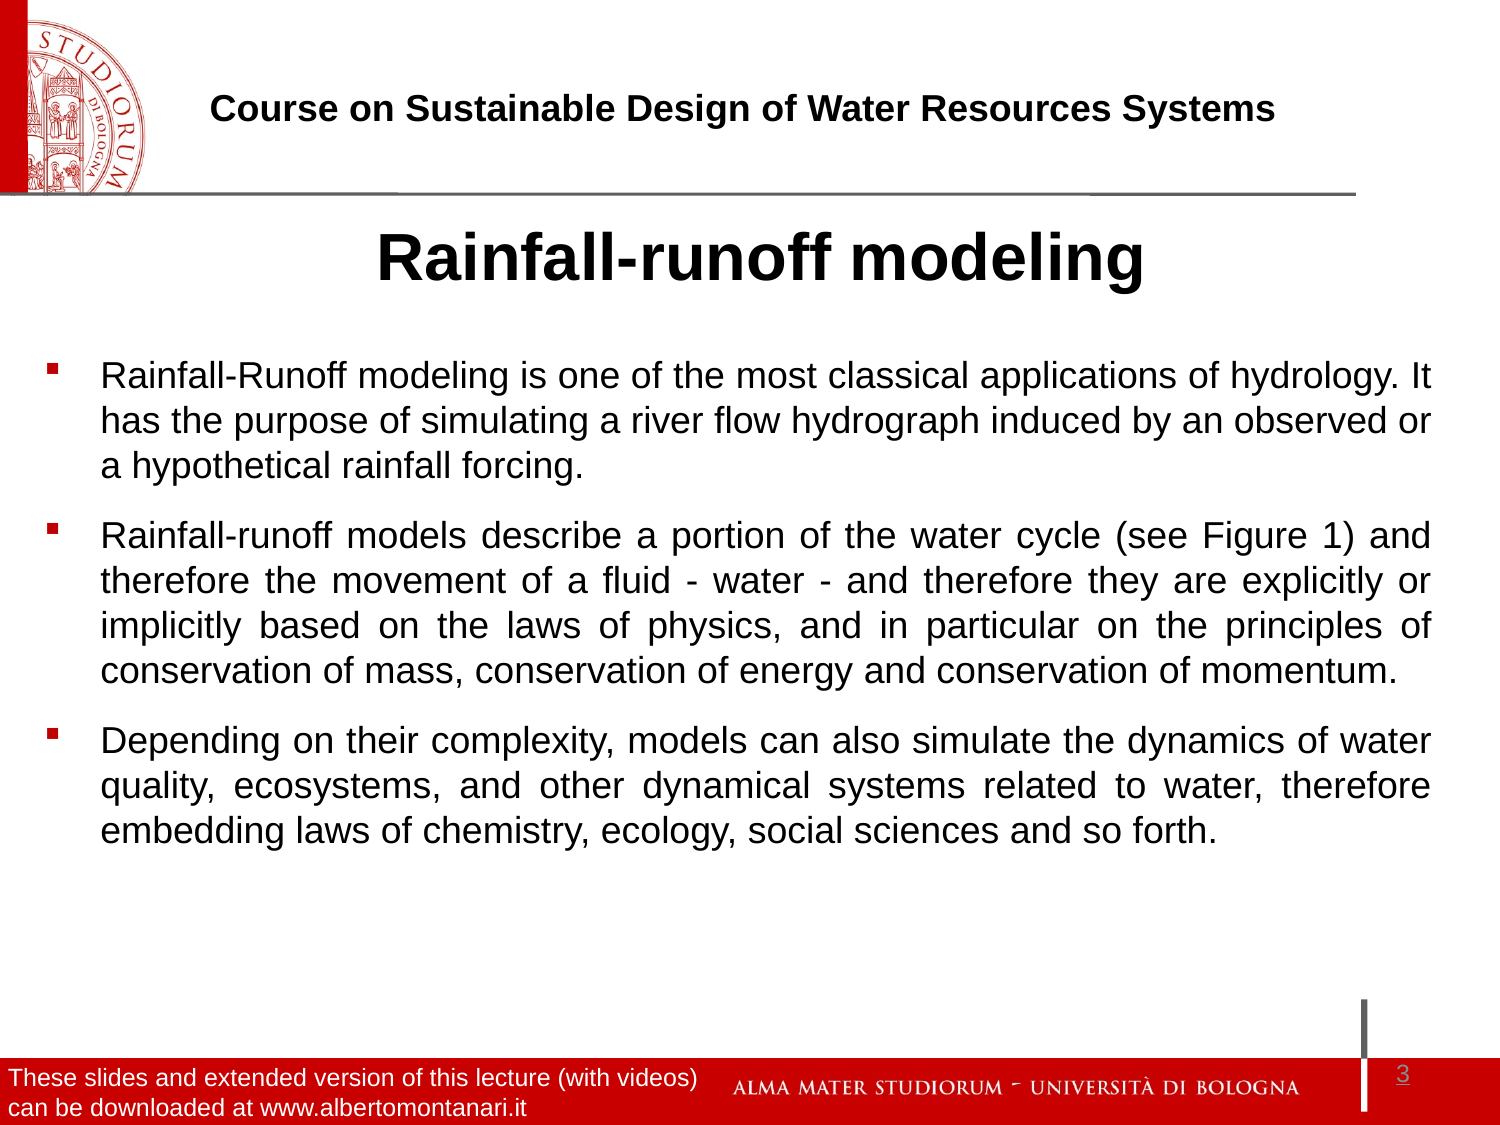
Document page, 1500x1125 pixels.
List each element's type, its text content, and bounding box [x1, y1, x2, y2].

slide_number 3 [1074, 1042, 1425, 1103]
text_box Rainfall-runoff modeling [194, 206, 1329, 302]
list Rainfall-Runoff modeling is one of the most classical applications of hydrology. It has the purpose of simulating a river flow hydrograph induced by an observed or a hypothetical rainfall forcing. Rainfall-runoff models describe a portion of the water cycle (see Figure 1) and therefore the movement of a fluid - water - and therefore they are explicitly or implicitly based on the laws of physics, and in particular on the principles of conservation of mass, conservation of energy and conservation of momentum. Depending on their complexity, models can also simulate the dynamics of water quality, ecosystems, and other dynamical systems related to water, therefore embedding laws of chemistry, ecology, social sciences and so forth. [29, 343, 1447, 997]
picture [28, 16, 151, 192]
picture [0, 1058, 1500, 1125]
